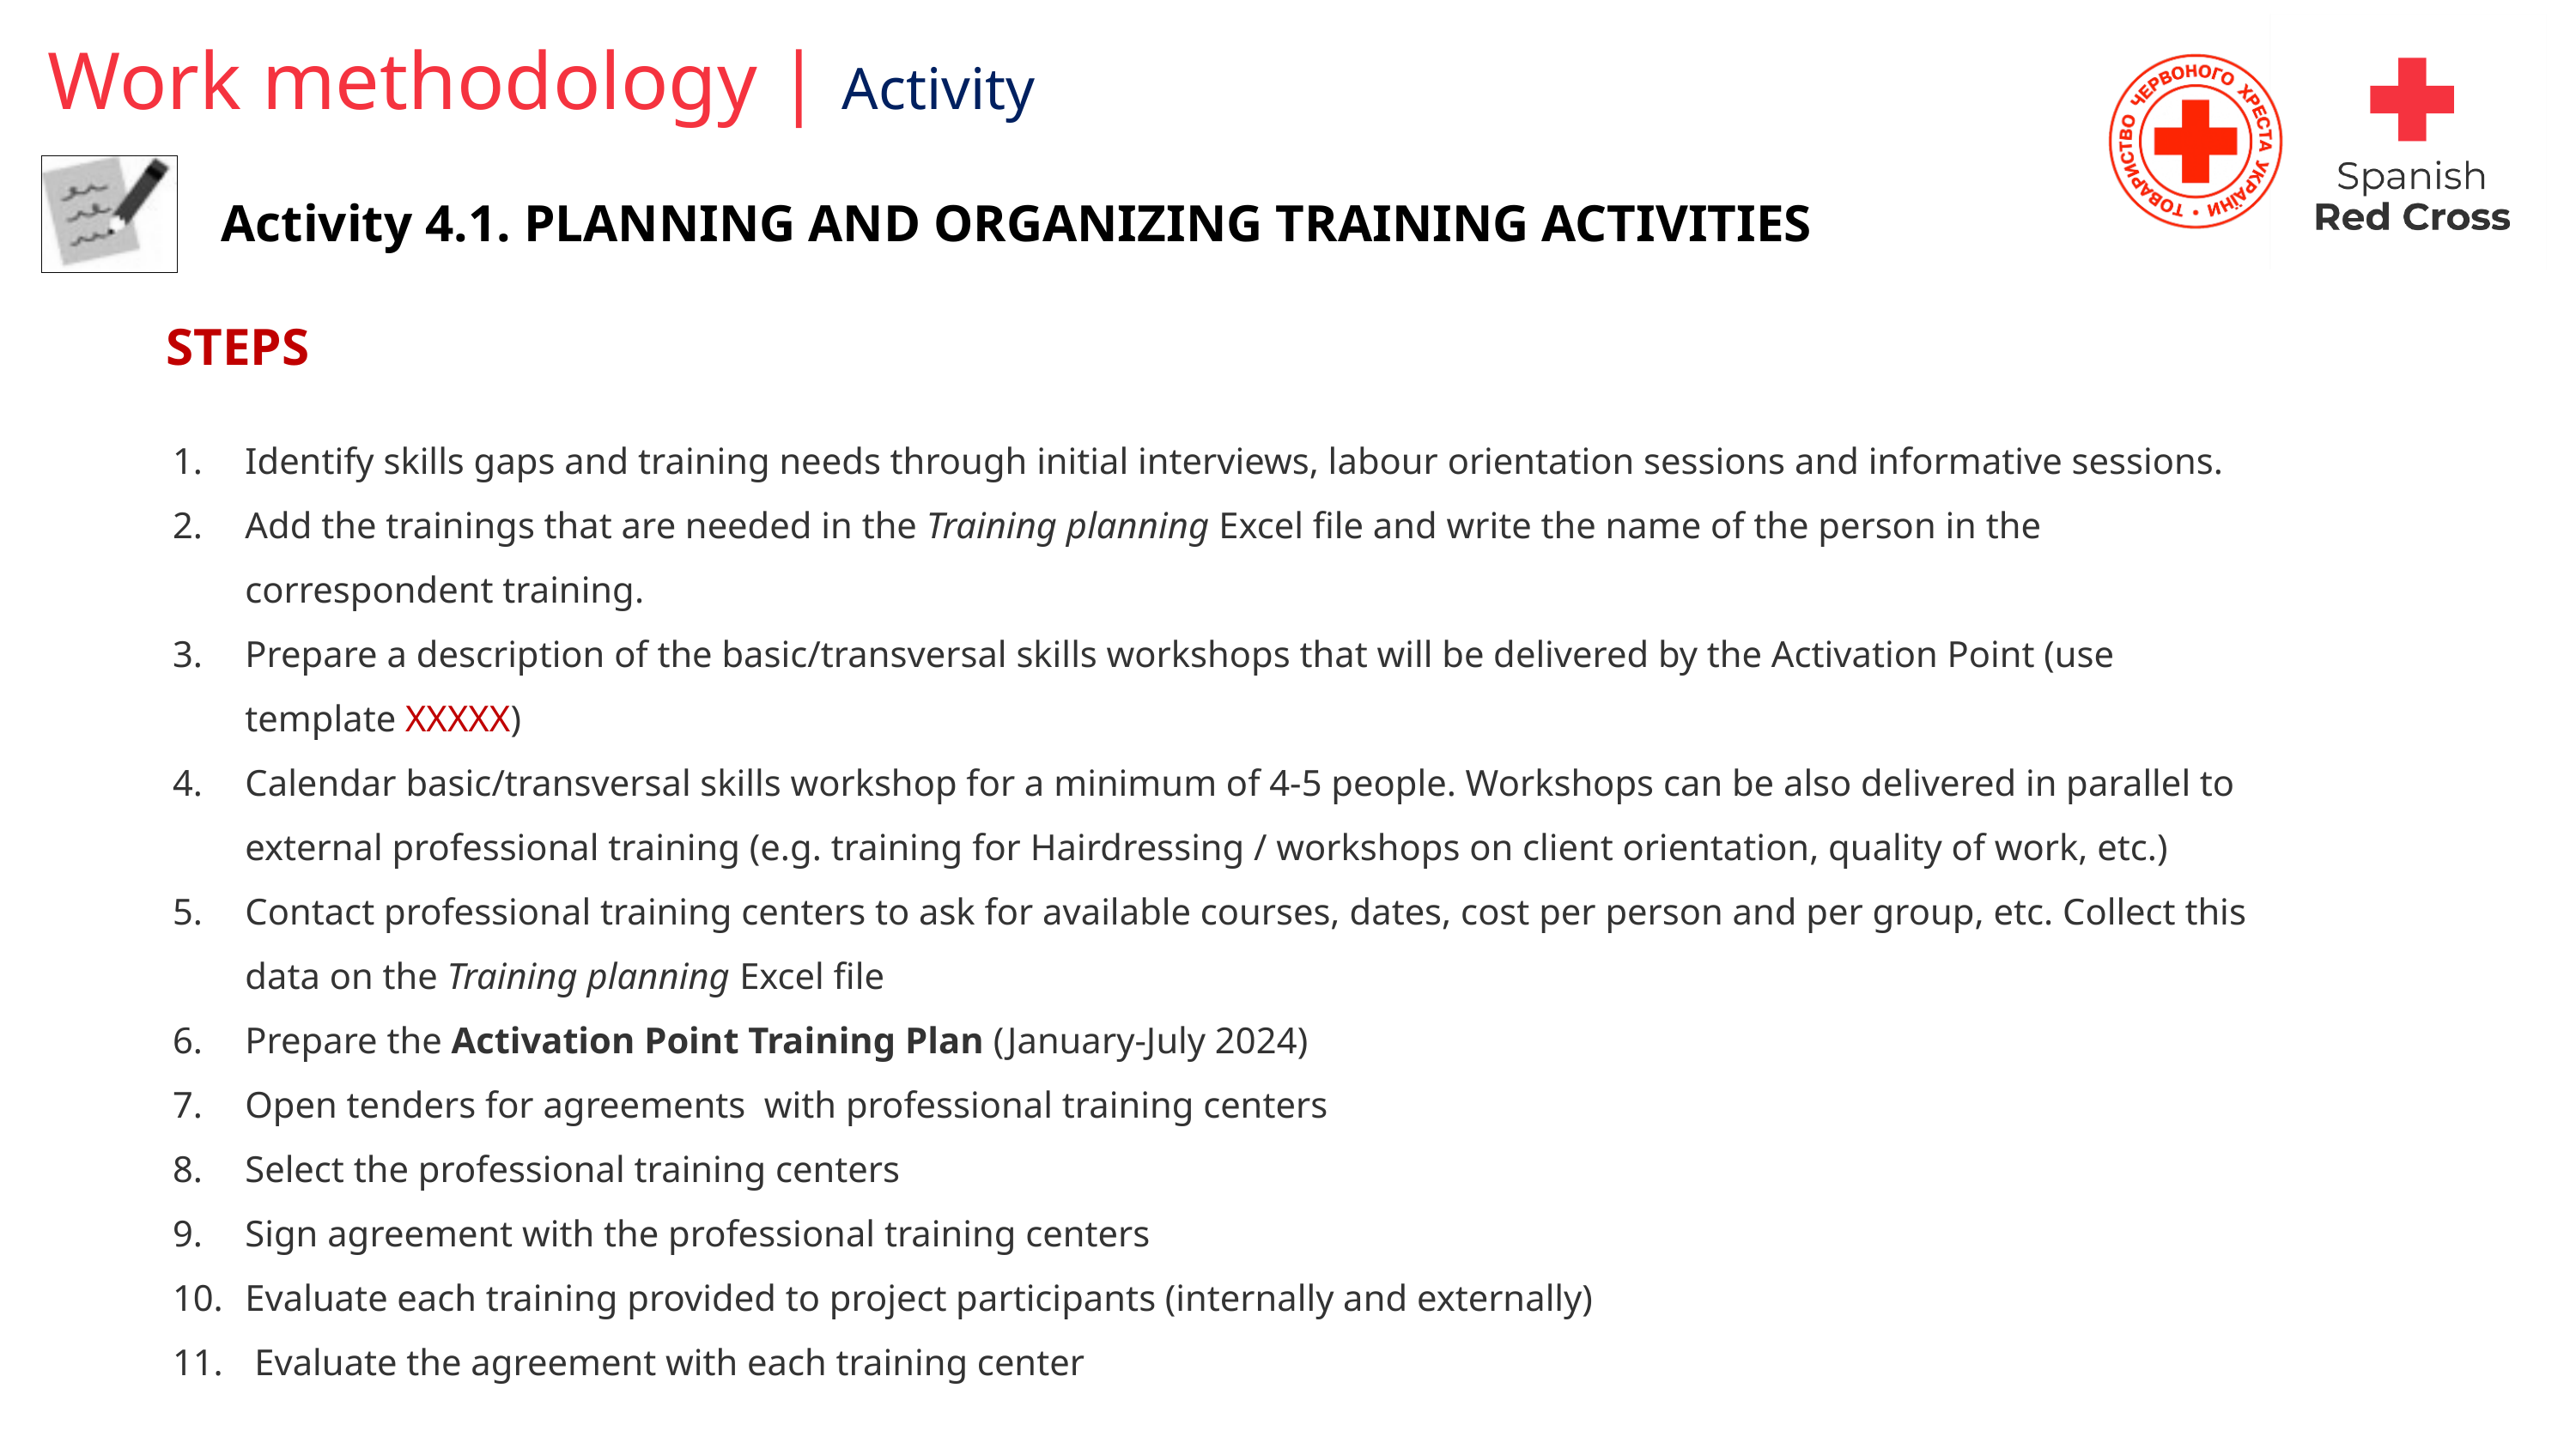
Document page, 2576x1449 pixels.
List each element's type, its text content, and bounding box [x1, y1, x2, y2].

picture [2100, 3, 2547, 281]
text_box Work methodology | Activity [41, 24, 1893, 132]
text_box Activity 4.1. PLANNING AND ORGANIZING TRAINING ACTIVITIES [208, 155, 2160, 258]
text_box Identify skills gaps and training needs through initial interviews, labour orientation sessions and informative sessions. Add the trainings that are needed in the Training planning Excel file and write the name of the person in the correspondent training. Prepare a description of the basic/transversal skills workshops that will be delivered by the Activation Point (use template XXXXX) Calendar basic/transversal skills workshop for a minimum of 4-5 people. Workshops can be also delivered in parallel to external professional training (e.g. training for Hairdressing / workshops on client orientation, quality of work, etc.) Contact professional training centers to ask for available courses, dates, cost per person and per group, etc. Collect this data on the Training planning Excel file Prepare the Activation Point Training Plan (January-July 2024) Open tenders for agreements with professional training centers Select the professional training centers Sign agreement with the professional training centers Evaluate each training provided to project participants (internally and externally) Evaluate the agreement with each training center [160, 410, 2270, 1390]
picture [41, 155, 178, 273]
text_box STEPS [160, 308, 853, 382]
